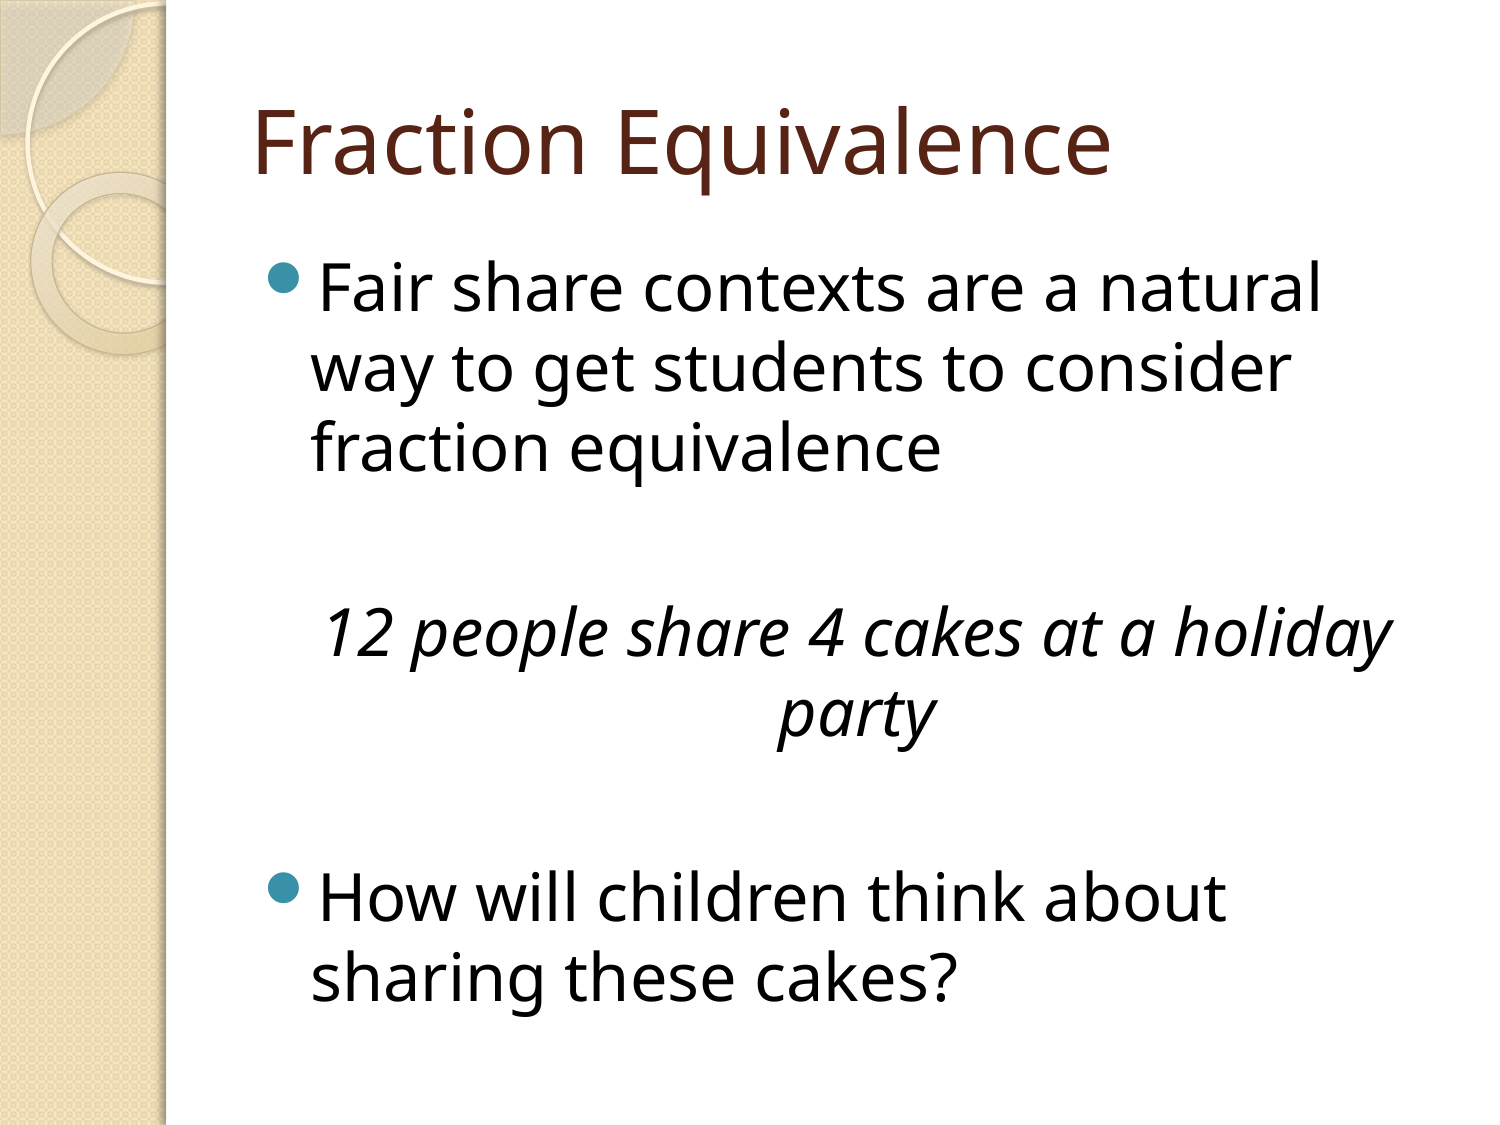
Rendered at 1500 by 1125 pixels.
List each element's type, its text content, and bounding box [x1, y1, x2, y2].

title Fraction Equivalence [235, 45, 1466, 233]
list Fair share contexts are a natural way to get students to consider fraction equivalence 12 people share 4 cakes at a holiday party How will children think about sharing these cakes? [235, 237, 1466, 1025]
